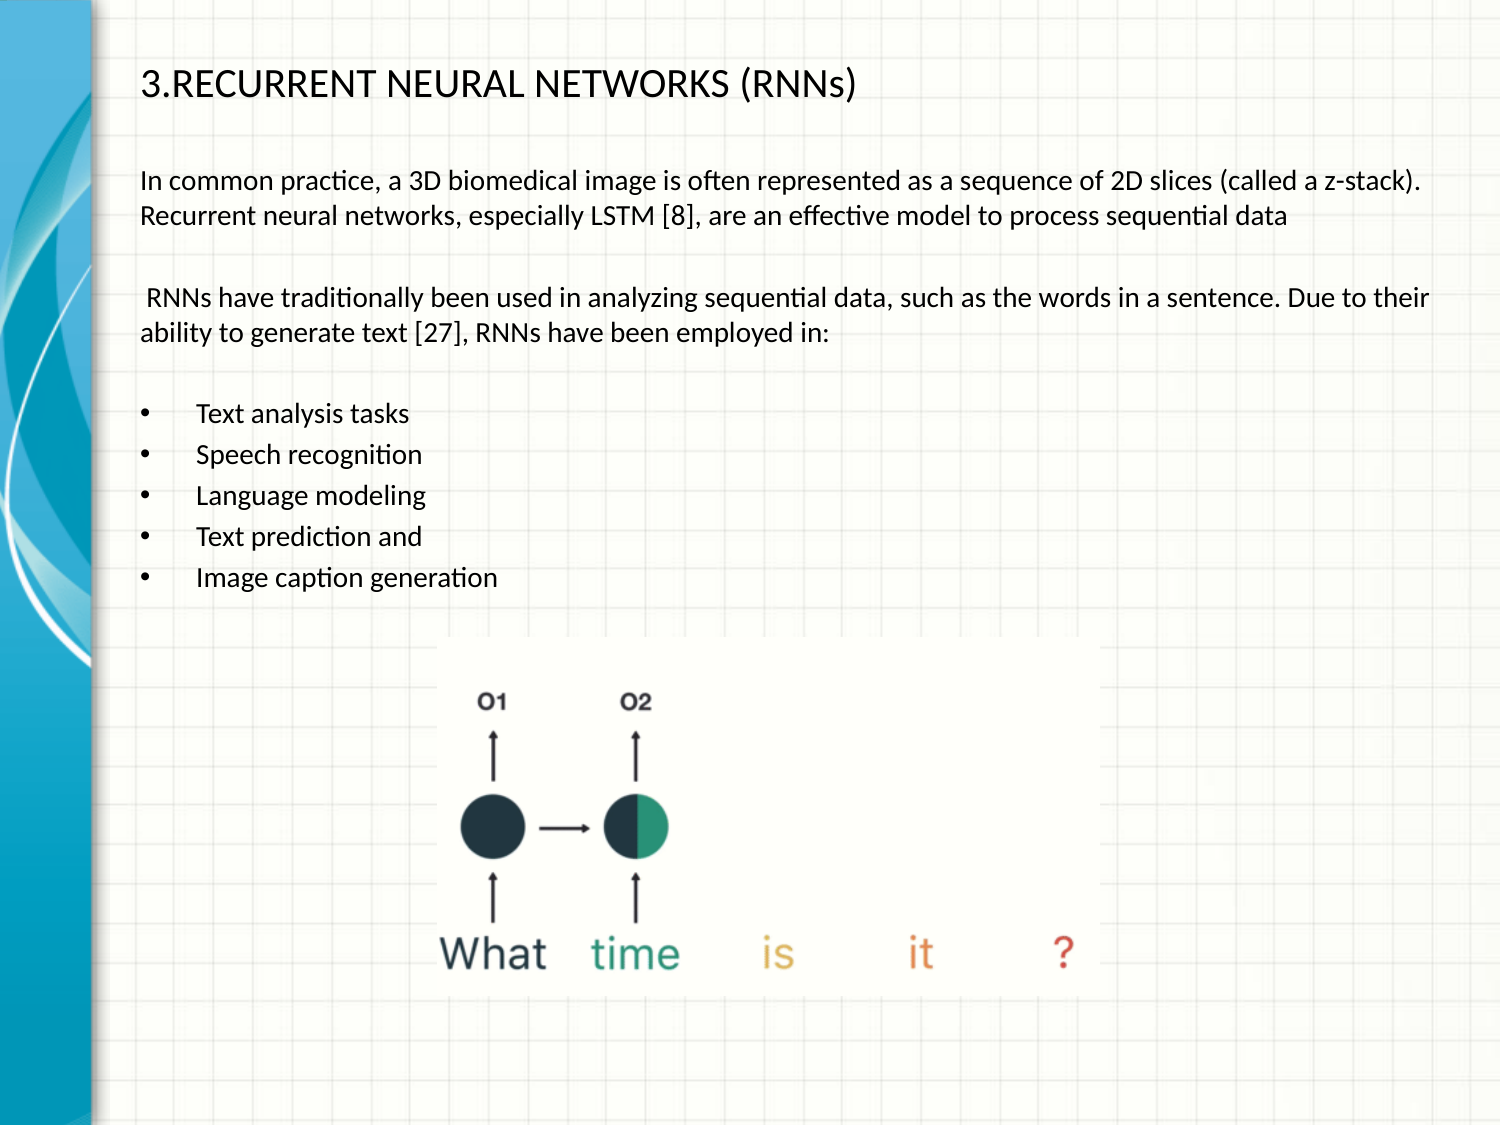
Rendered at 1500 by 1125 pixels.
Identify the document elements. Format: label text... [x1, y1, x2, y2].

title 3.RECURRENT NEURAL NETWORKS (RNNs) [125, 0, 1450, 112]
picture [437, 637, 1101, 996]
picture [0, 0, 1500, 1125]
list In common practice, a 3D biomedical image is often represented as a sequence of 2D slices (called a z-stack). Recurrent neural networks, especially LSTM [8], are an effective model to process sequential data RNNs have traditionally been used in analyzing sequential data, such as the words in a sentence. Due to their ability to generate text [27], RNNs have been employed in: Text analysis tasks Speech recognition Language modeling Text prediction and Image caption generation [125, 112, 1450, 1100]
